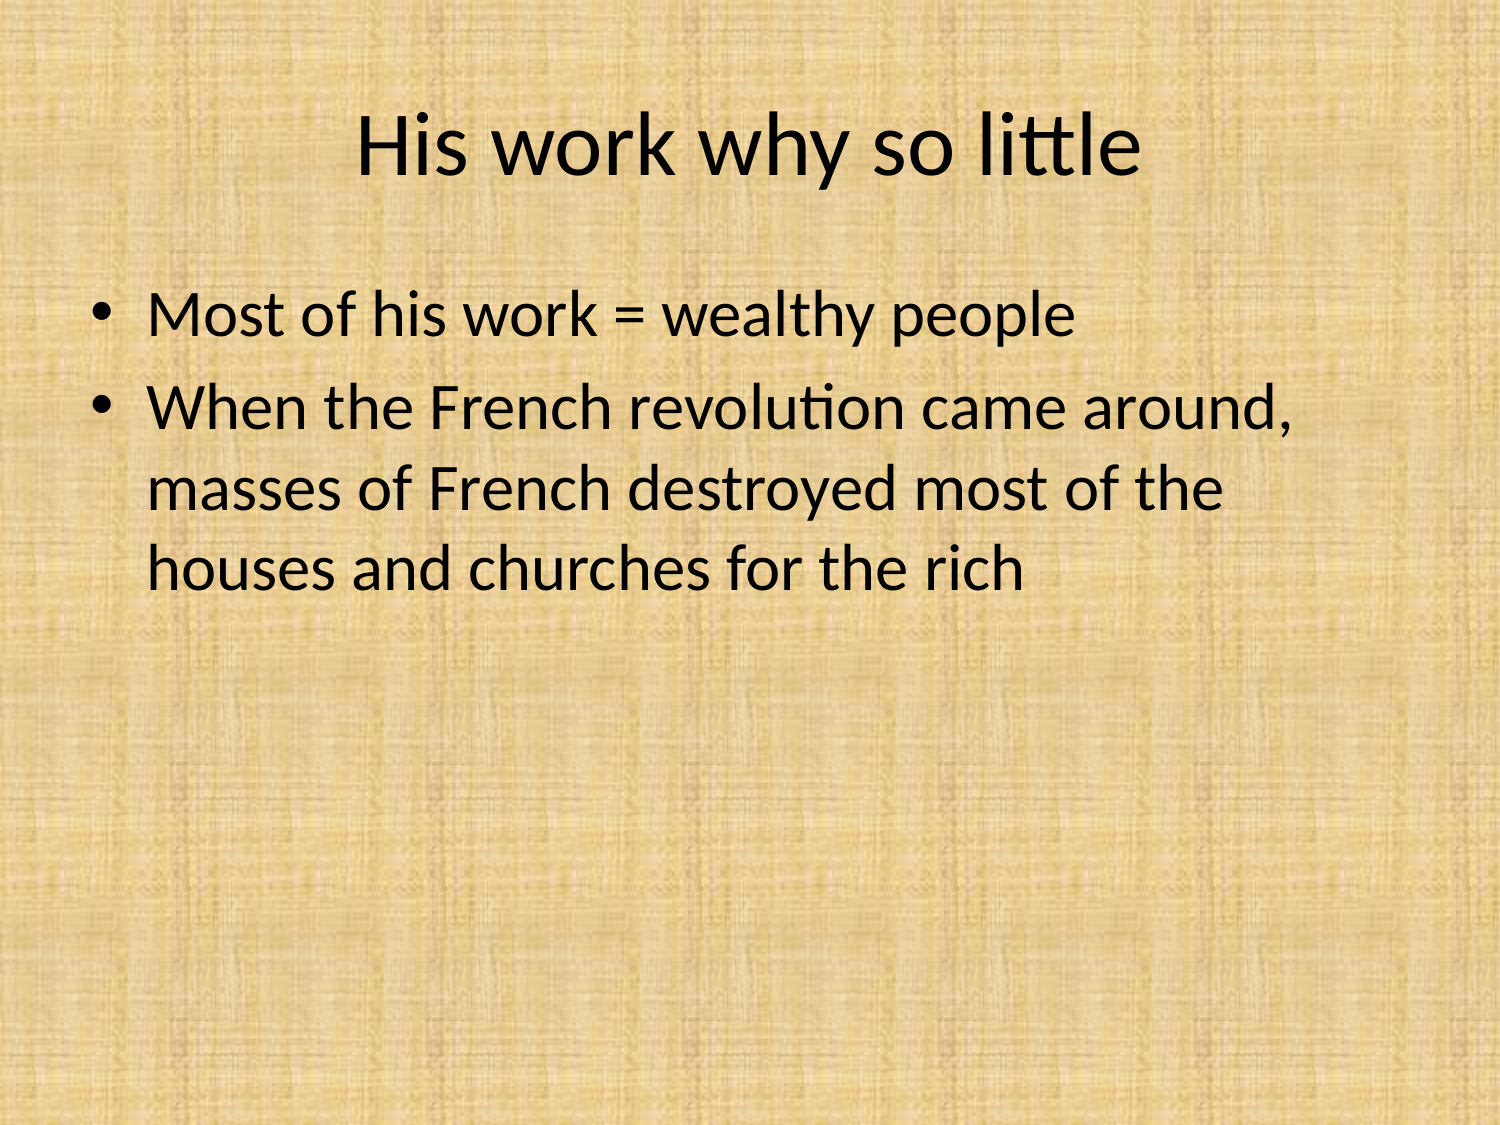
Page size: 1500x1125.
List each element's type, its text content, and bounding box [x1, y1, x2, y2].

title His work why so little [75, 45, 1425, 233]
picture [0, 0, 1500, 1125]
list Most of his work = wealthy people When the French revolution came around, masses of French destroyed most of the houses and churches for the rich [75, 262, 1425, 1005]
